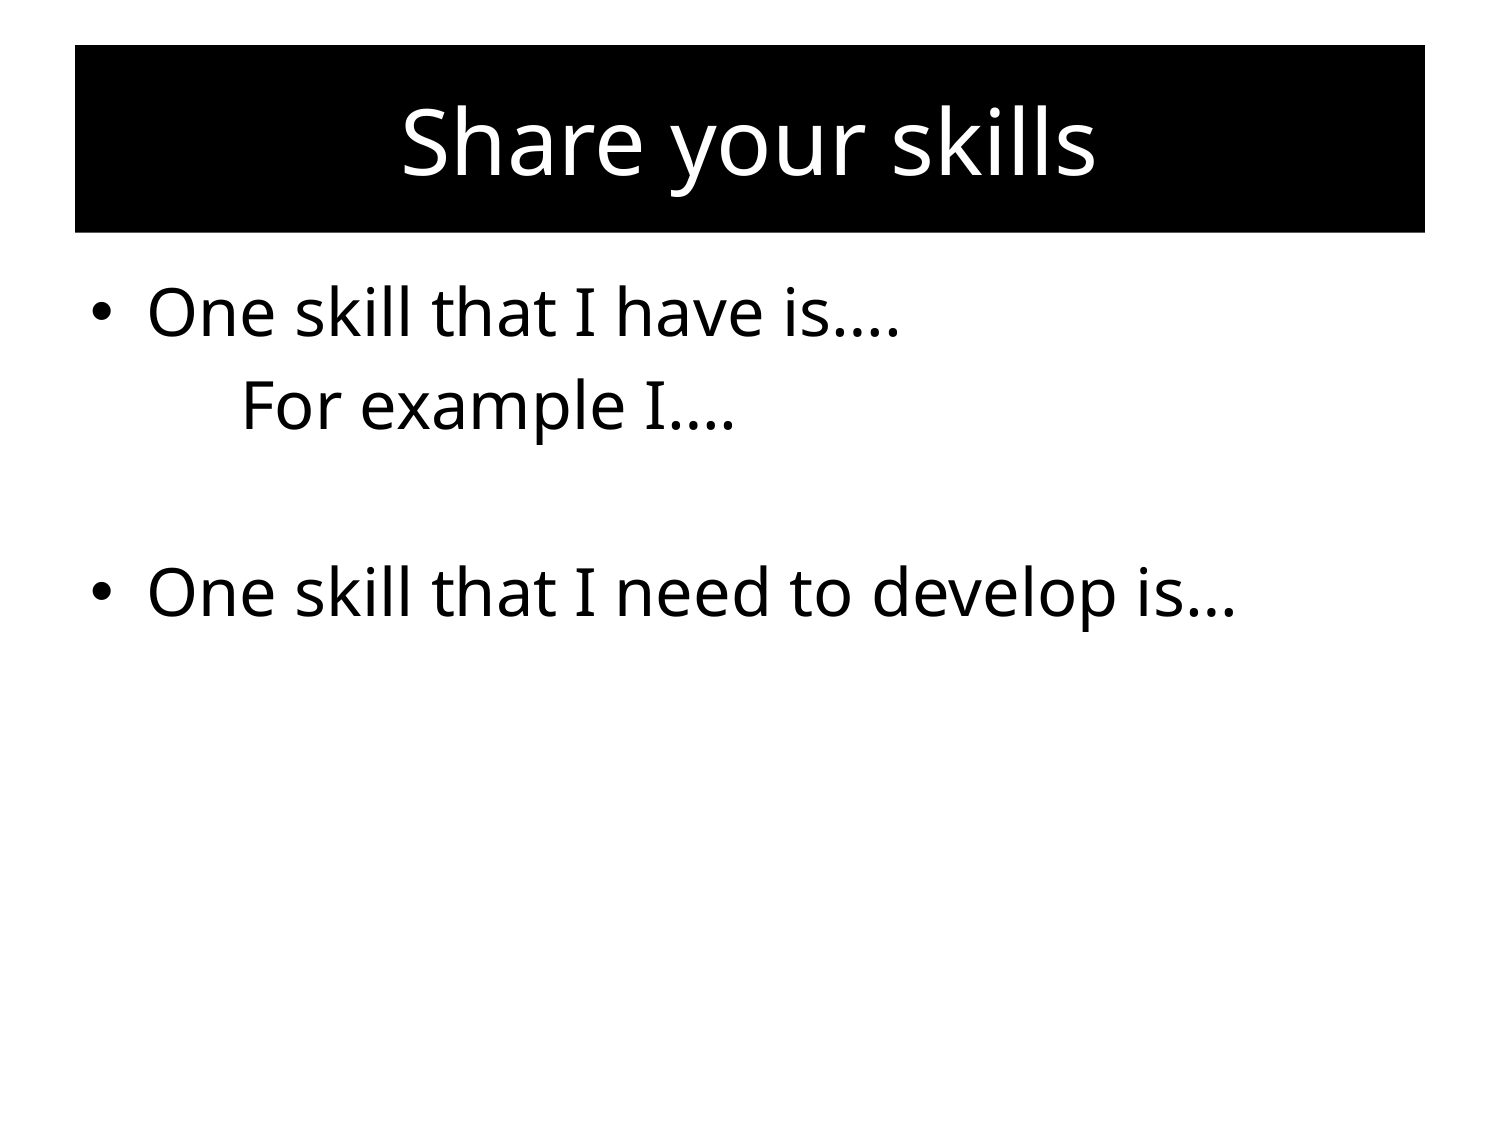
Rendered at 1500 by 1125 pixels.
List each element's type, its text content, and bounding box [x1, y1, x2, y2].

list One skill that I have is…. For example I…. One skill that I need to develop is… [75, 262, 1425, 1005]
title Share your skills [75, 45, 1425, 233]
